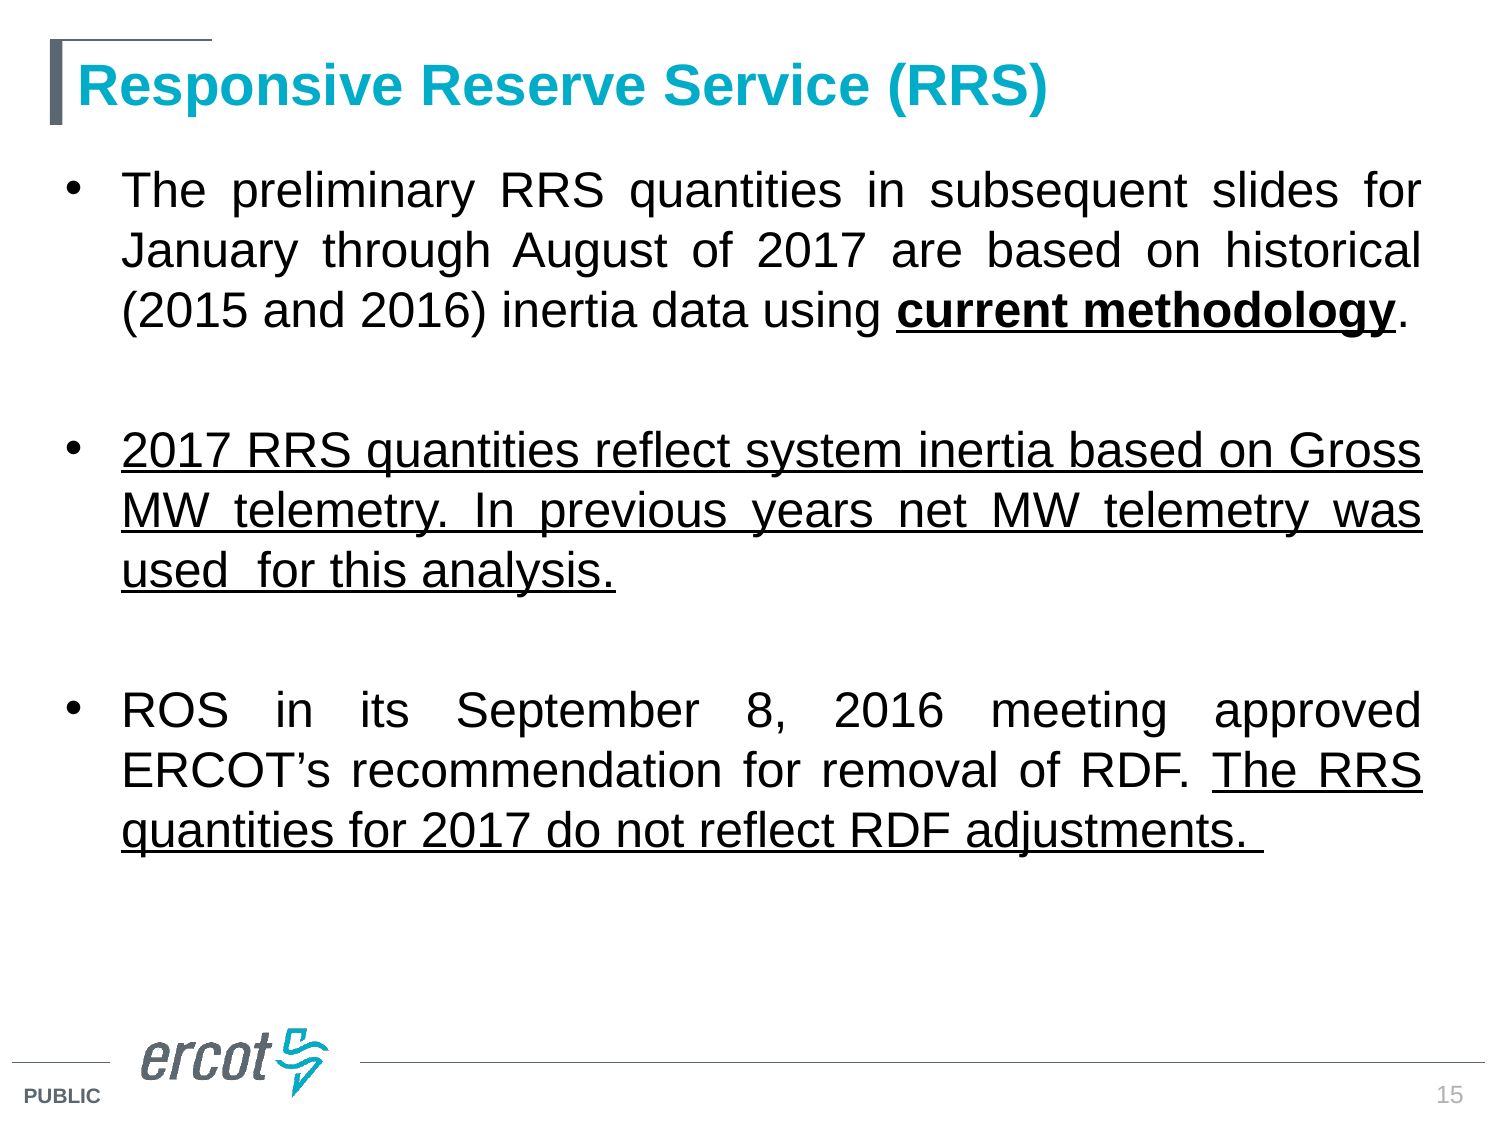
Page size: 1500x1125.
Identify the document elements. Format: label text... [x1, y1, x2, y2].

title Responsive Reserve Service (RRS) [62, 39, 1450, 138]
picture [137, 1024, 332, 1100]
list The preliminary RRS quantities in subsequent slides for January through August of 2017 are based on historical (2015 and 2016) inertia data using current methodology. 2017 RRS quantities reflect system inertia based on Gross MW telemetry. In previous years net MW telemetry was used for this analysis. ROS in its September 8, 2016 meeting approved ERCOT’s recommendation for removal of RDF. The RRS quantities for 2017 do not reflect RDF adjustments. [50, 149, 1438, 950]
slide_number 15 [1412, 1076, 1488, 1112]
